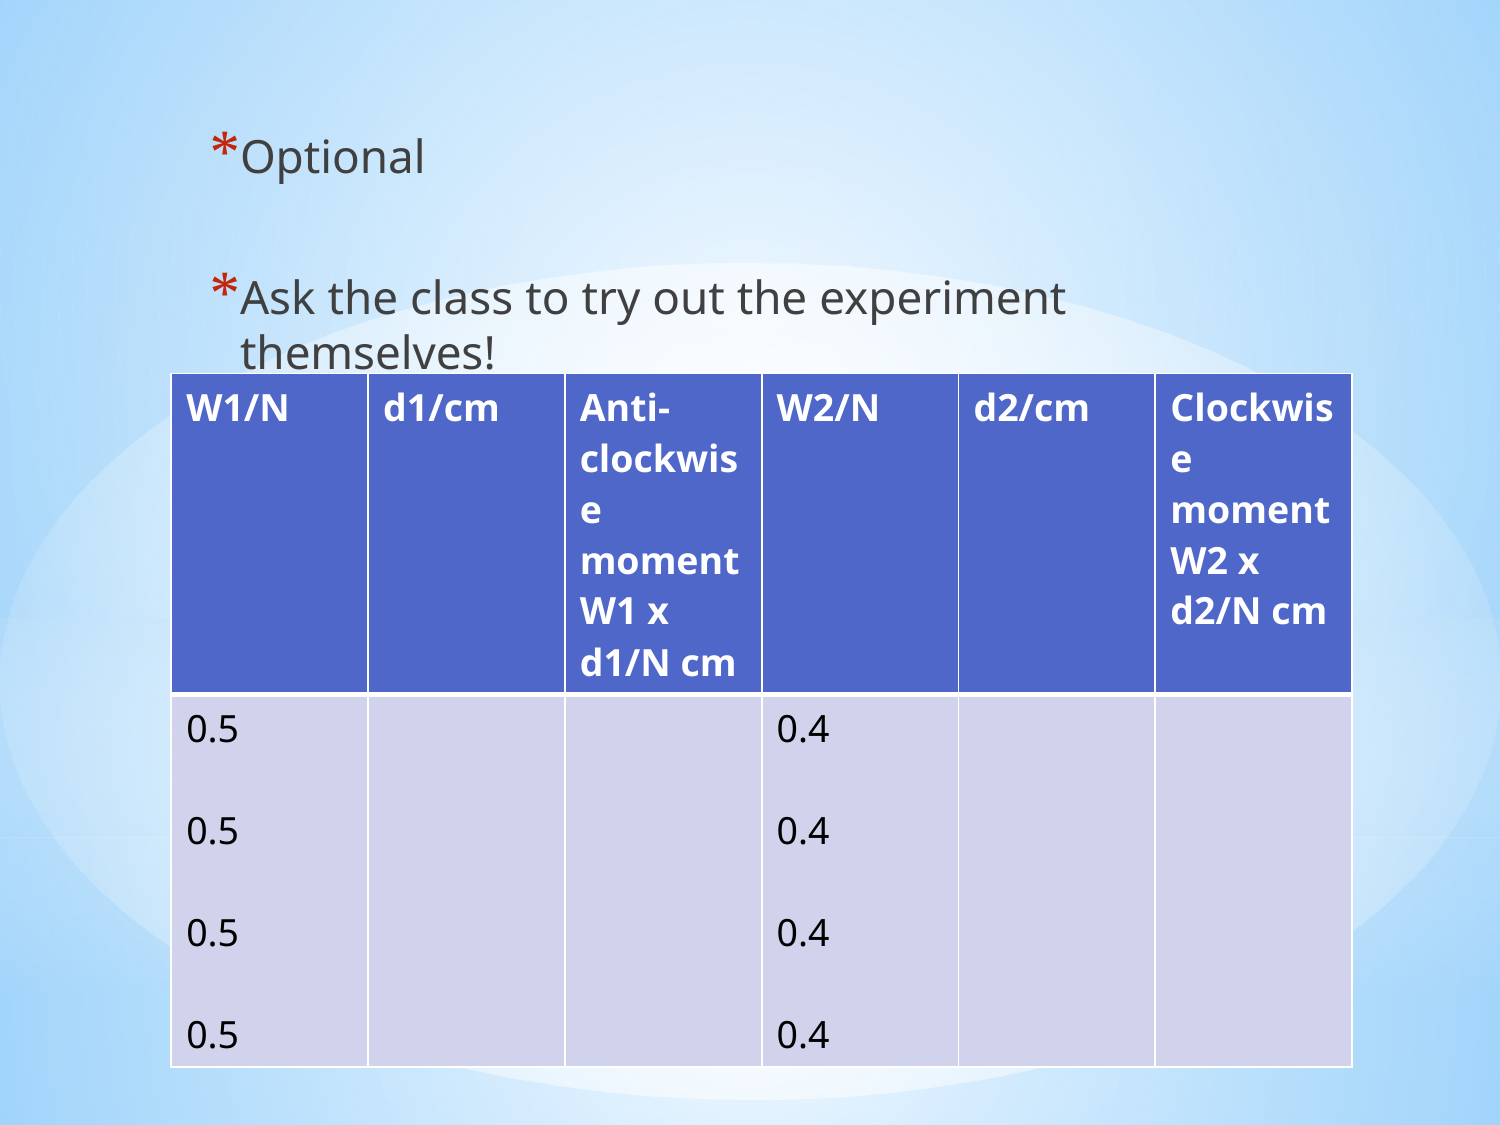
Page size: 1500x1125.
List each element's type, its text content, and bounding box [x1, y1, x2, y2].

table_cell [959, 697, 1154, 1066]
table_cell [369, 697, 564, 1066]
table_header d2/cm [959, 374, 1154, 692]
table_header Clockwise moment W2 x d2/N cm [1156, 374, 1351, 692]
list Optional Ask the class to try out the experiment themselves! [187, 120, 1238, 373]
table_cell 0.5 0.5 0.5 0.5 [172, 697, 367, 1066]
table_cell [566, 697, 761, 1066]
table_header d1/cm [369, 374, 564, 692]
table_cell [1156, 697, 1351, 1066]
table_header W2/N [763, 374, 958, 692]
table_cell 0.4 0.4 0.4 0.4 [763, 697, 958, 1066]
table_header Anti-clockwise moment W1 x d1/N cm [566, 374, 761, 692]
table_header W1/N [172, 374, 367, 692]
